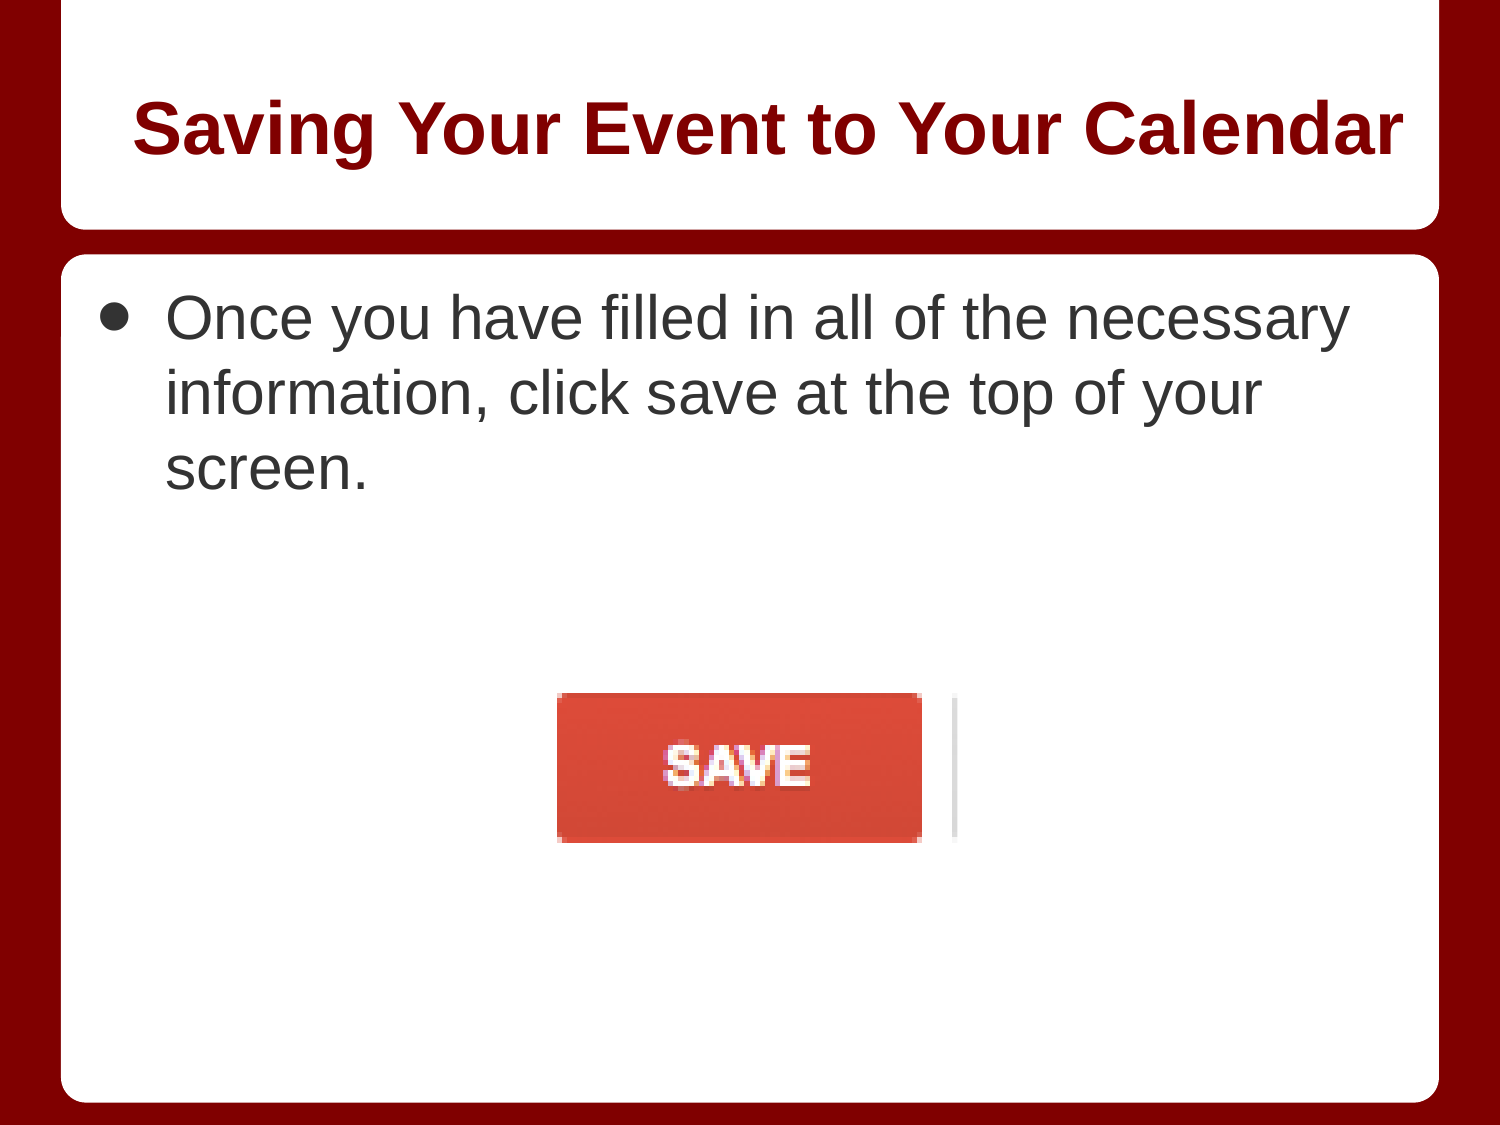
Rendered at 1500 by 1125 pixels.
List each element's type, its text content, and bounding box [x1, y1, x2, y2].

text_box [542, 678, 958, 874]
title Saving Your Event to Your Calendar [75, 15, 1425, 234]
list Once you have filled in all of the necessary information, click save at the top of your screen. [75, 262, 1425, 931]
